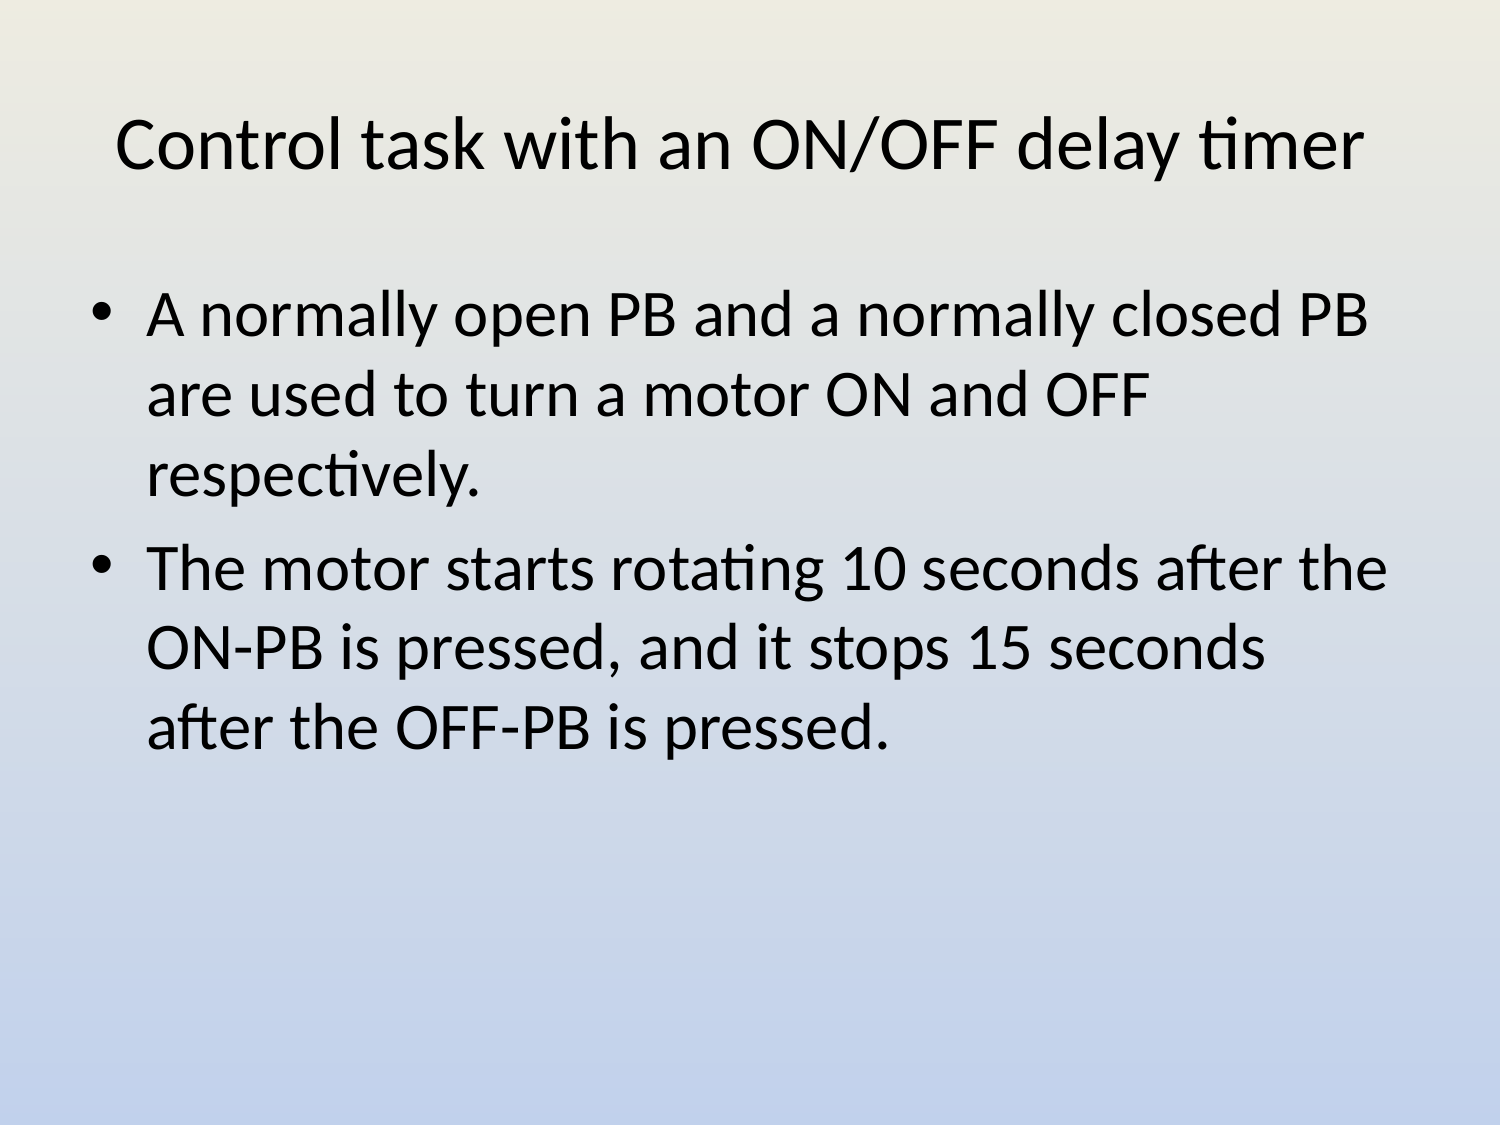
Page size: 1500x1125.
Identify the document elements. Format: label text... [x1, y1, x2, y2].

list A normally open PB and a normally closed PB are used to turn a motor ON and OFF respectively. The motor starts rotating 10 seconds after the ON-PB is pressed, and it stops 15 seconds after the OFF-PB is pressed. [75, 262, 1425, 1005]
title Control task with an ON/OFF delay timer [75, 45, 1425, 233]
